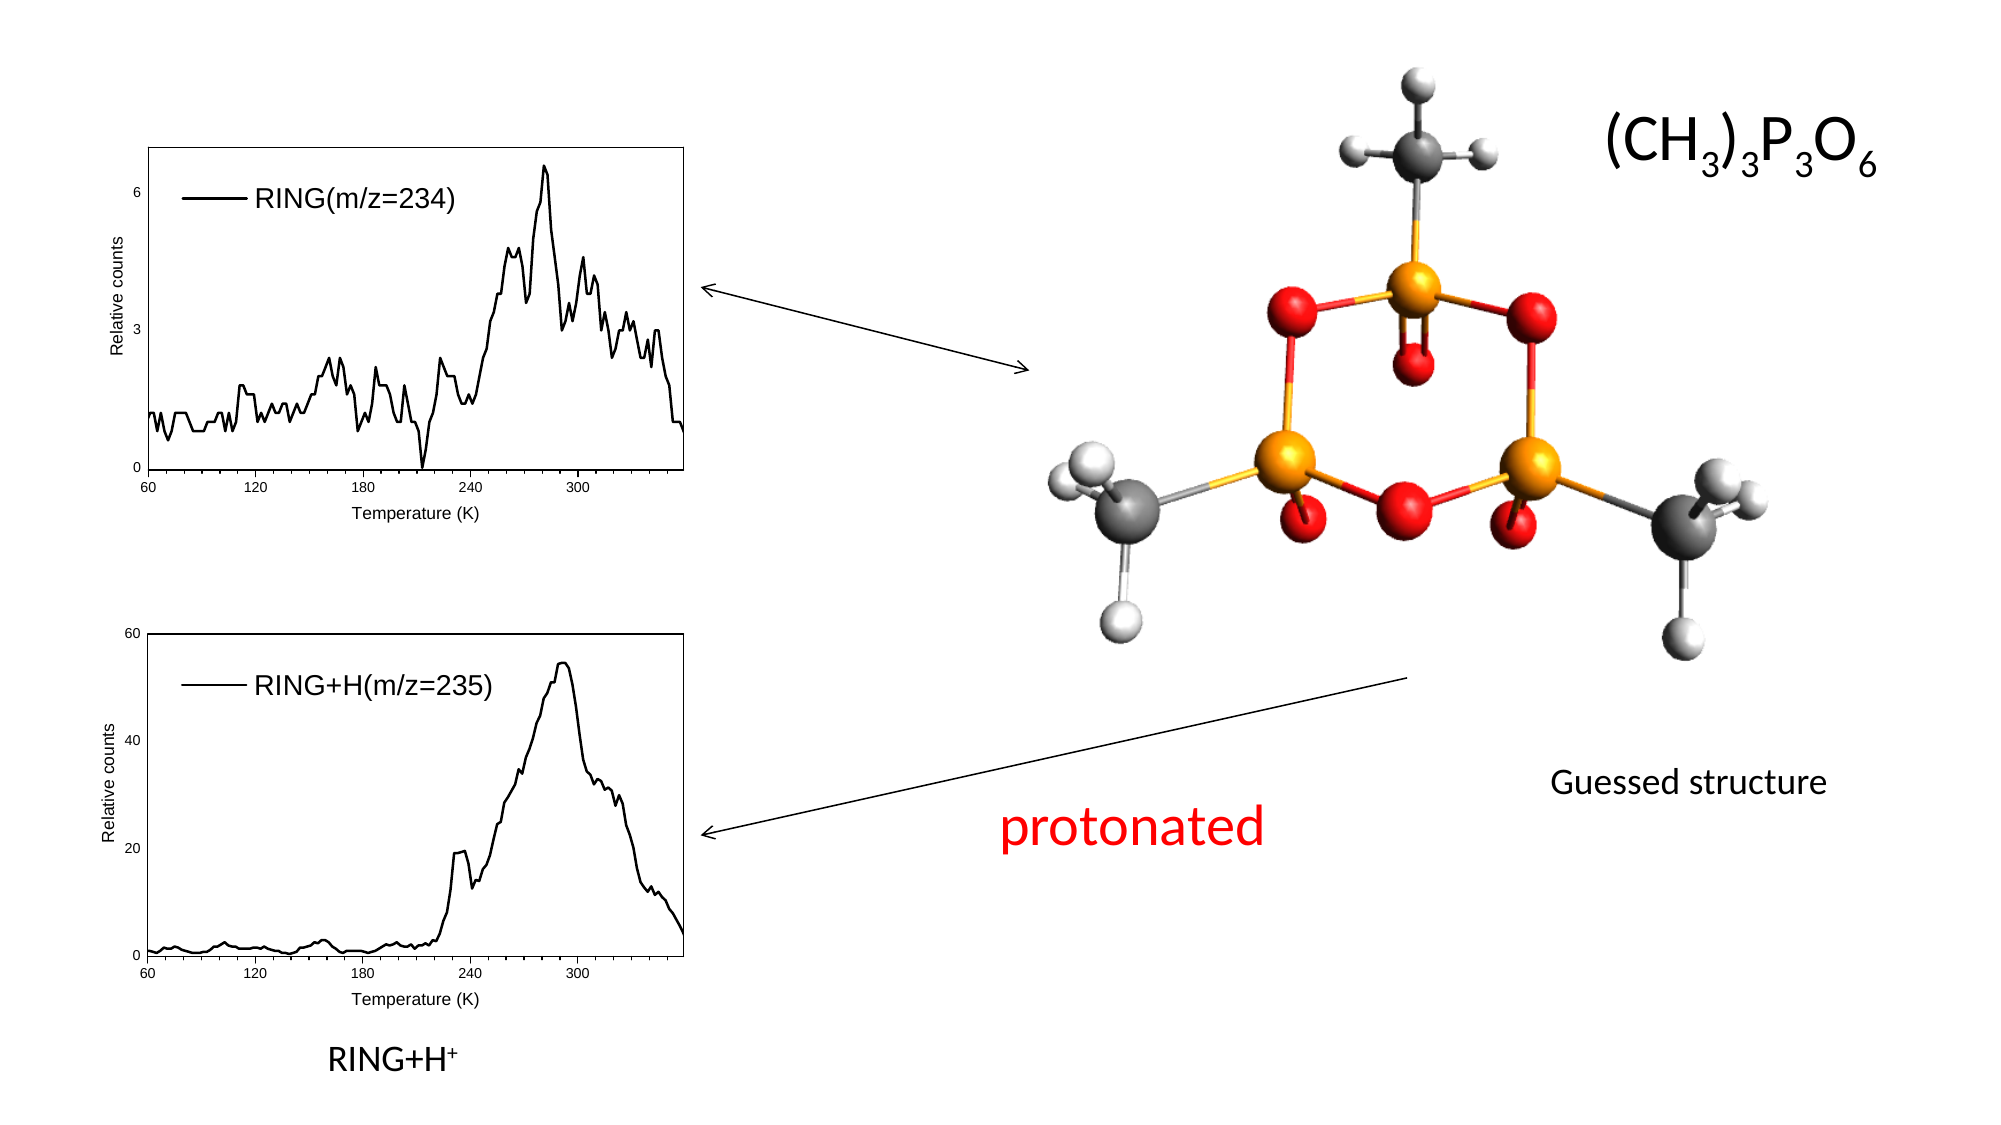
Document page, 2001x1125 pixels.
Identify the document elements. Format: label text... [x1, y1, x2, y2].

picture [1029, 62, 1785, 678]
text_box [92, 134, 701, 540]
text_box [84, 612, 701, 1026]
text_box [700, 287, 1030, 371]
text_box Guessed structure [1535, 749, 1843, 810]
text_box protonated [984, 836, 1281, 865]
text_box (CH3)3P3O6 [1785, 86, 1893, 193]
text_box RING+H+ [312, 1026, 473, 1087]
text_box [700, 677, 1408, 836]
